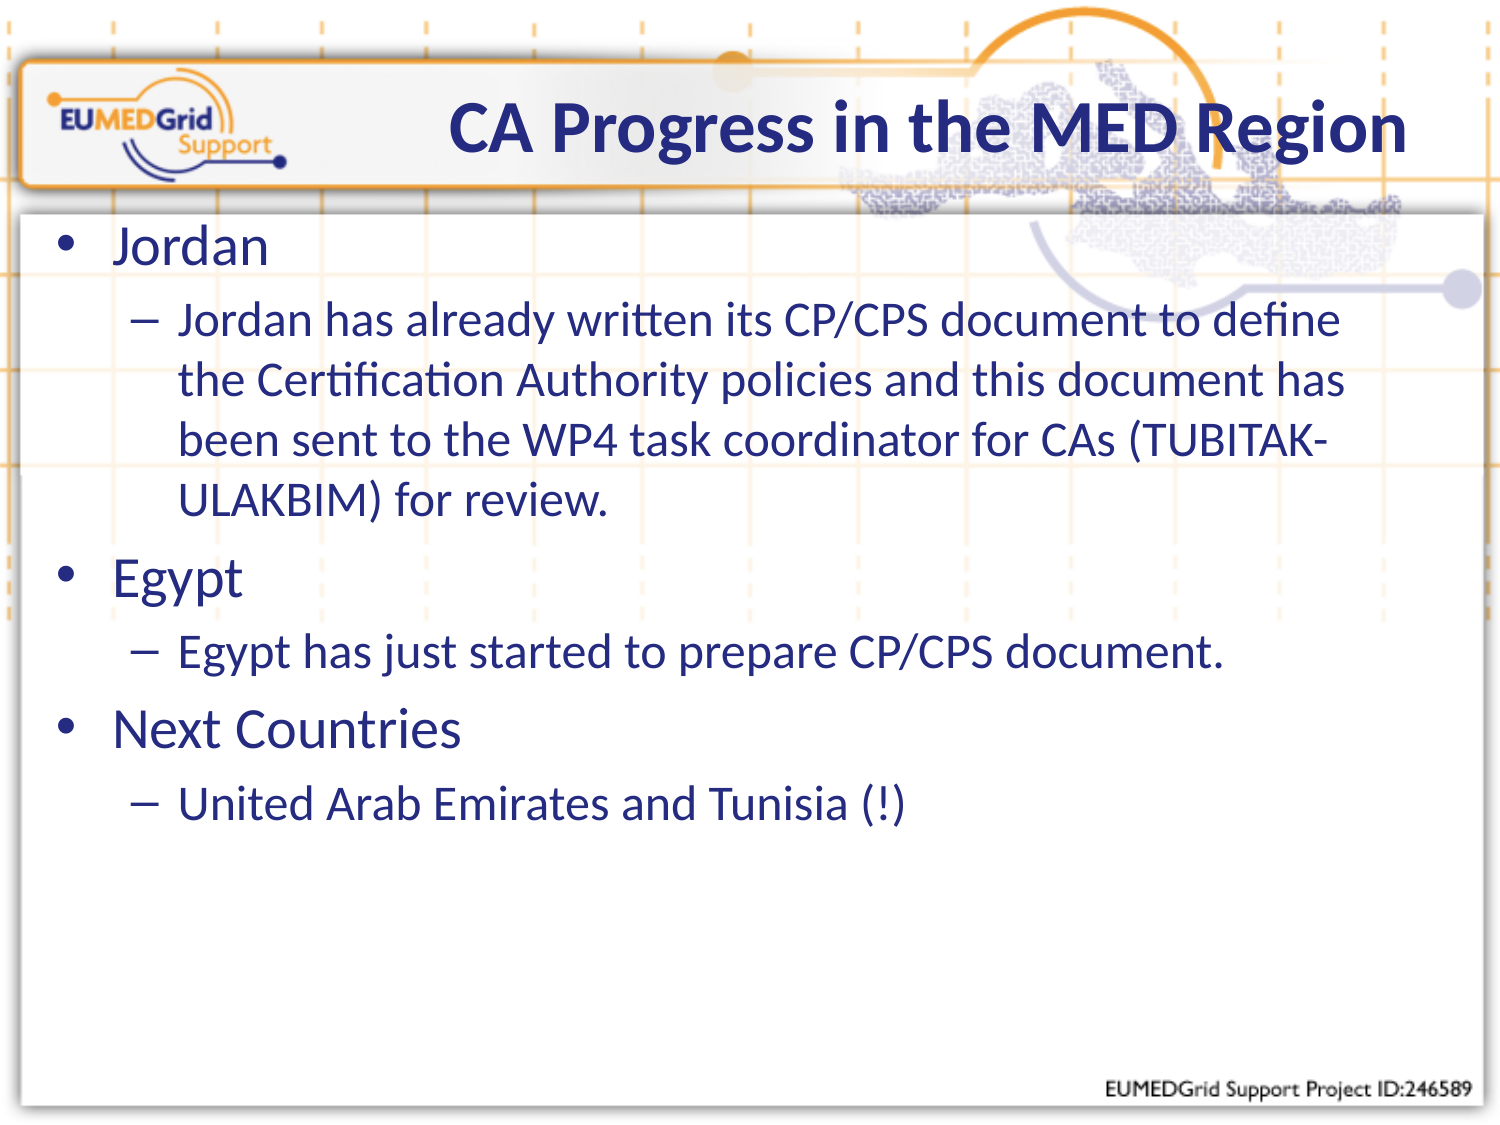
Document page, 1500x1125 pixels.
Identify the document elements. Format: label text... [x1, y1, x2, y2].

picture [0, 0, 1500, 1125]
list Jordan Jordan has already written its CP/CPS document to define the Certification Authority policies and this document has been sent to the WP4 task coordinator for CAs (TUBITAK-ULAKBIM) for review. Egypt Egypt has just started to prepare CP/CPS document. Next Countries United Arab Emirates and Tunisia (!) [40, 199, 1392, 986]
title CA Progress in the MED Region [328, 44, 1426, 200]
